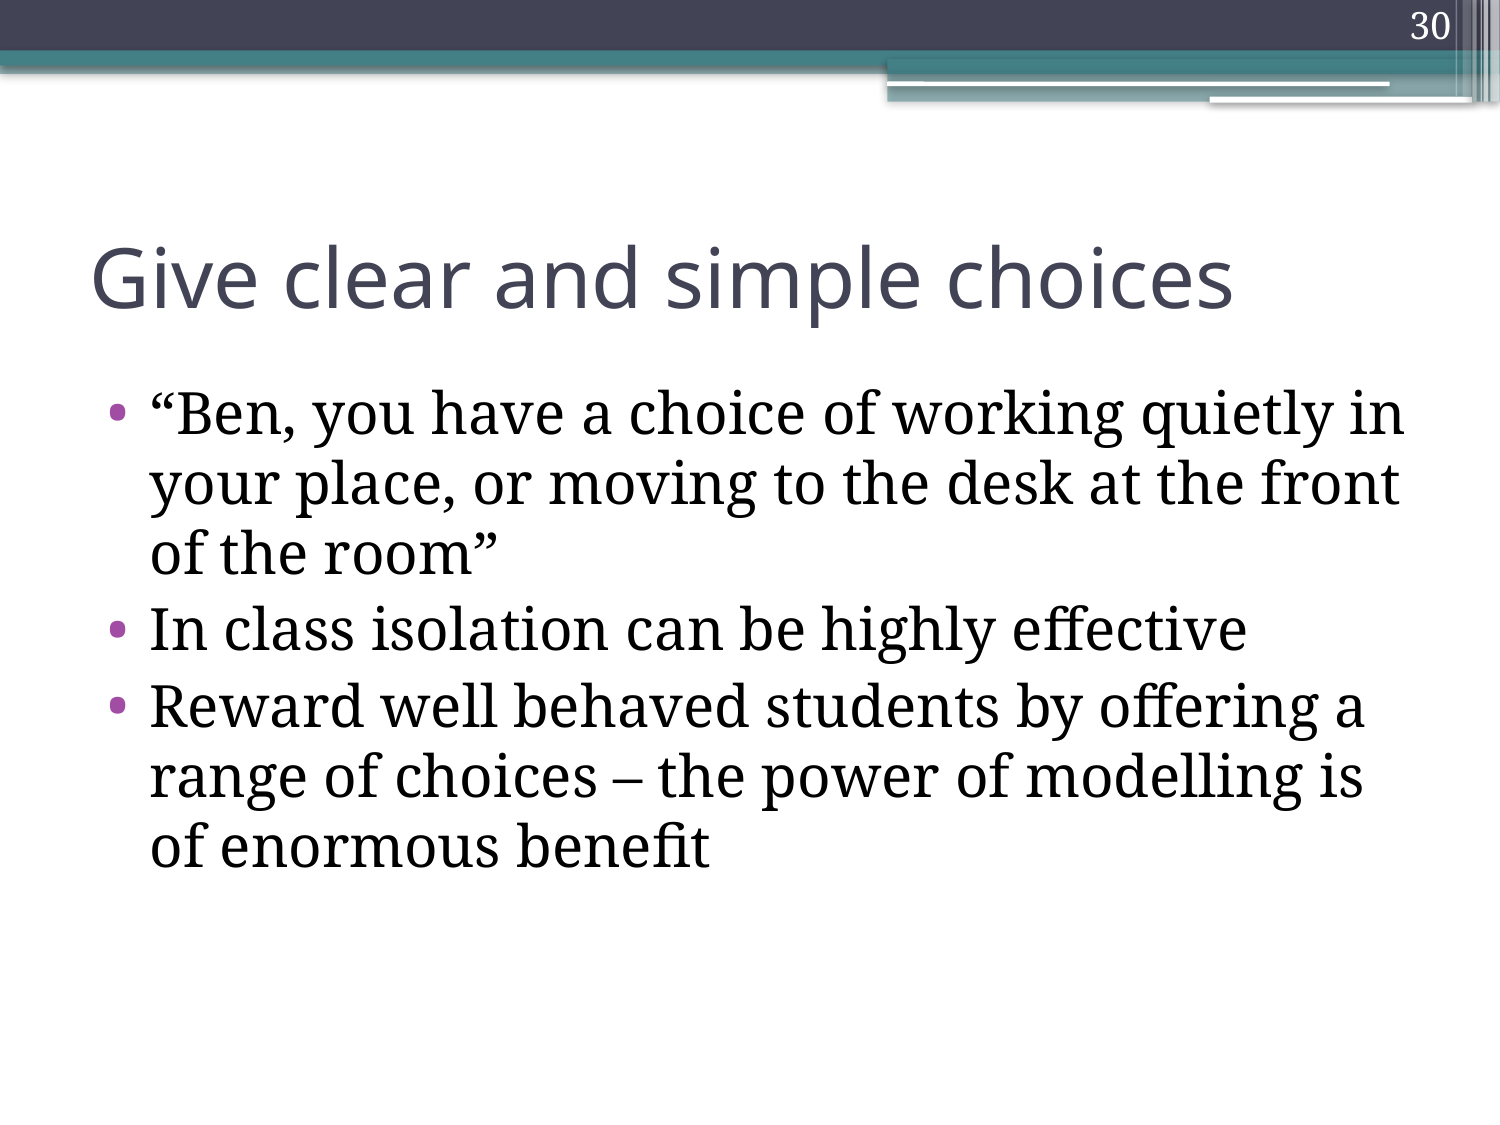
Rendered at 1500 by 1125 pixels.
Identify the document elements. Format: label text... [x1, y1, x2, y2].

title Give clear and simple choices [75, 187, 1425, 363]
list “Ben, you have a choice of working quietly in your place, or moving to the desk at the front of the room” In class isolation can be highly effective Reward well behaved students by offering a range of choices – the power of modelling is of enormous benefit [75, 368, 1425, 1079]
slide_number 30 [1341, 0, 1466, 61]
